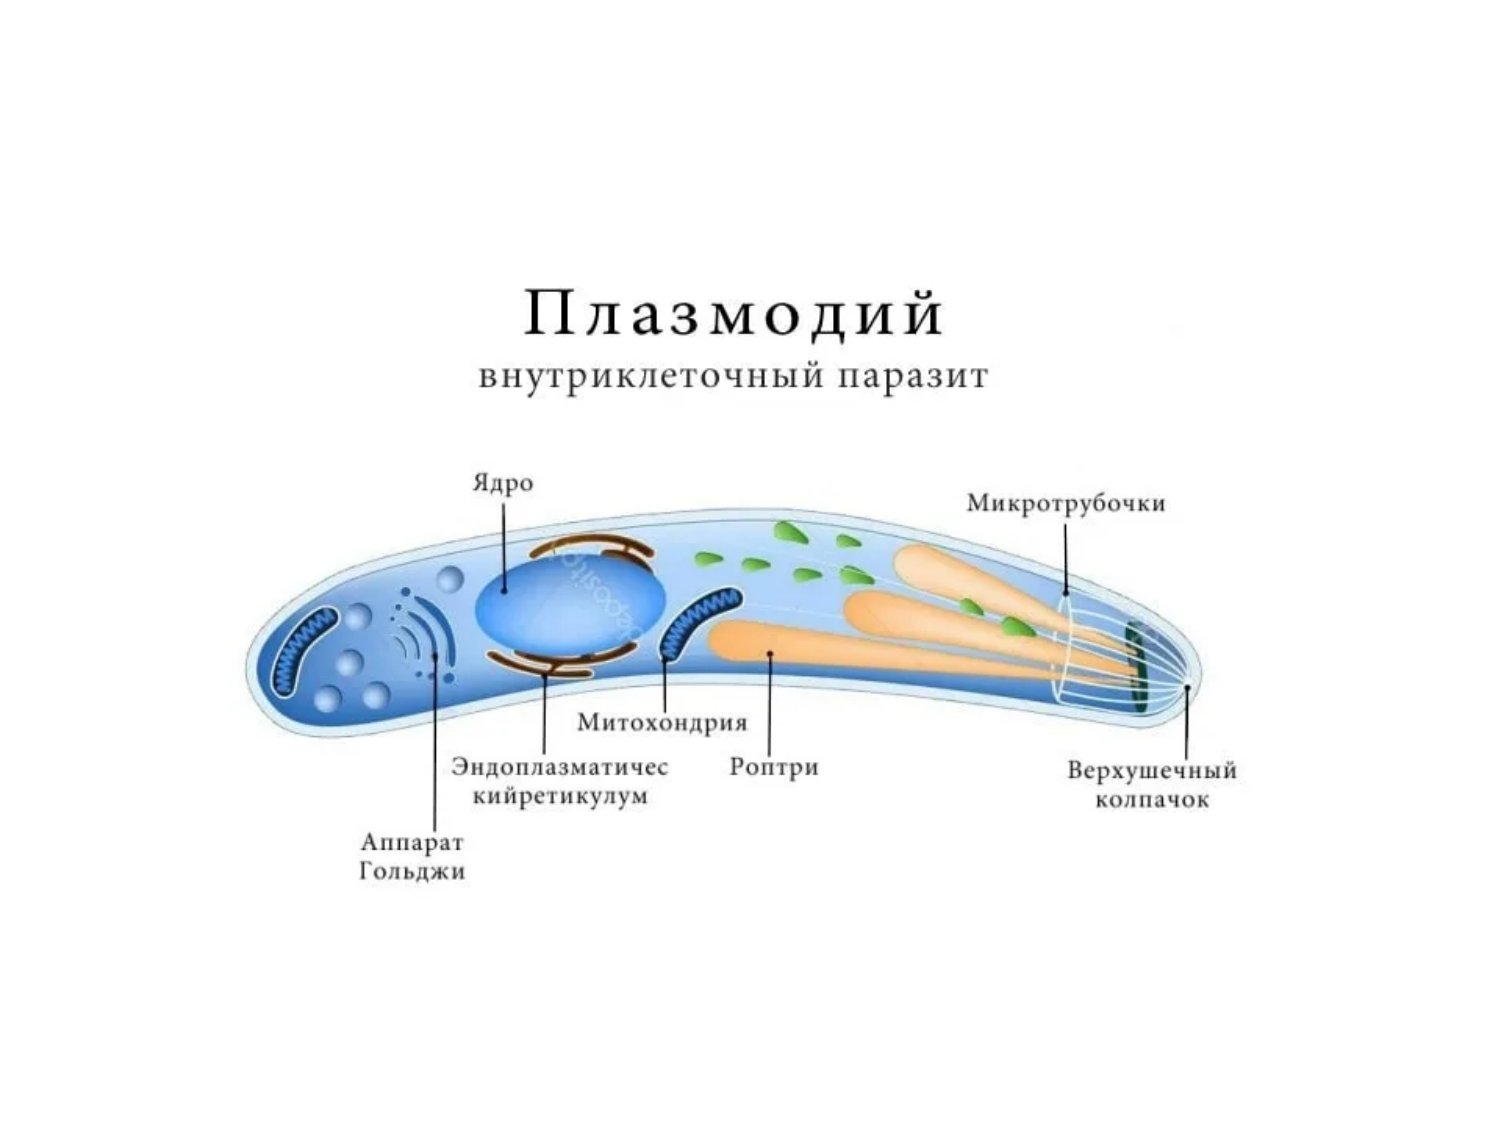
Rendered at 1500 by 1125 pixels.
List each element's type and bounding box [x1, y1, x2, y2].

picture [177, 134, 1323, 992]
